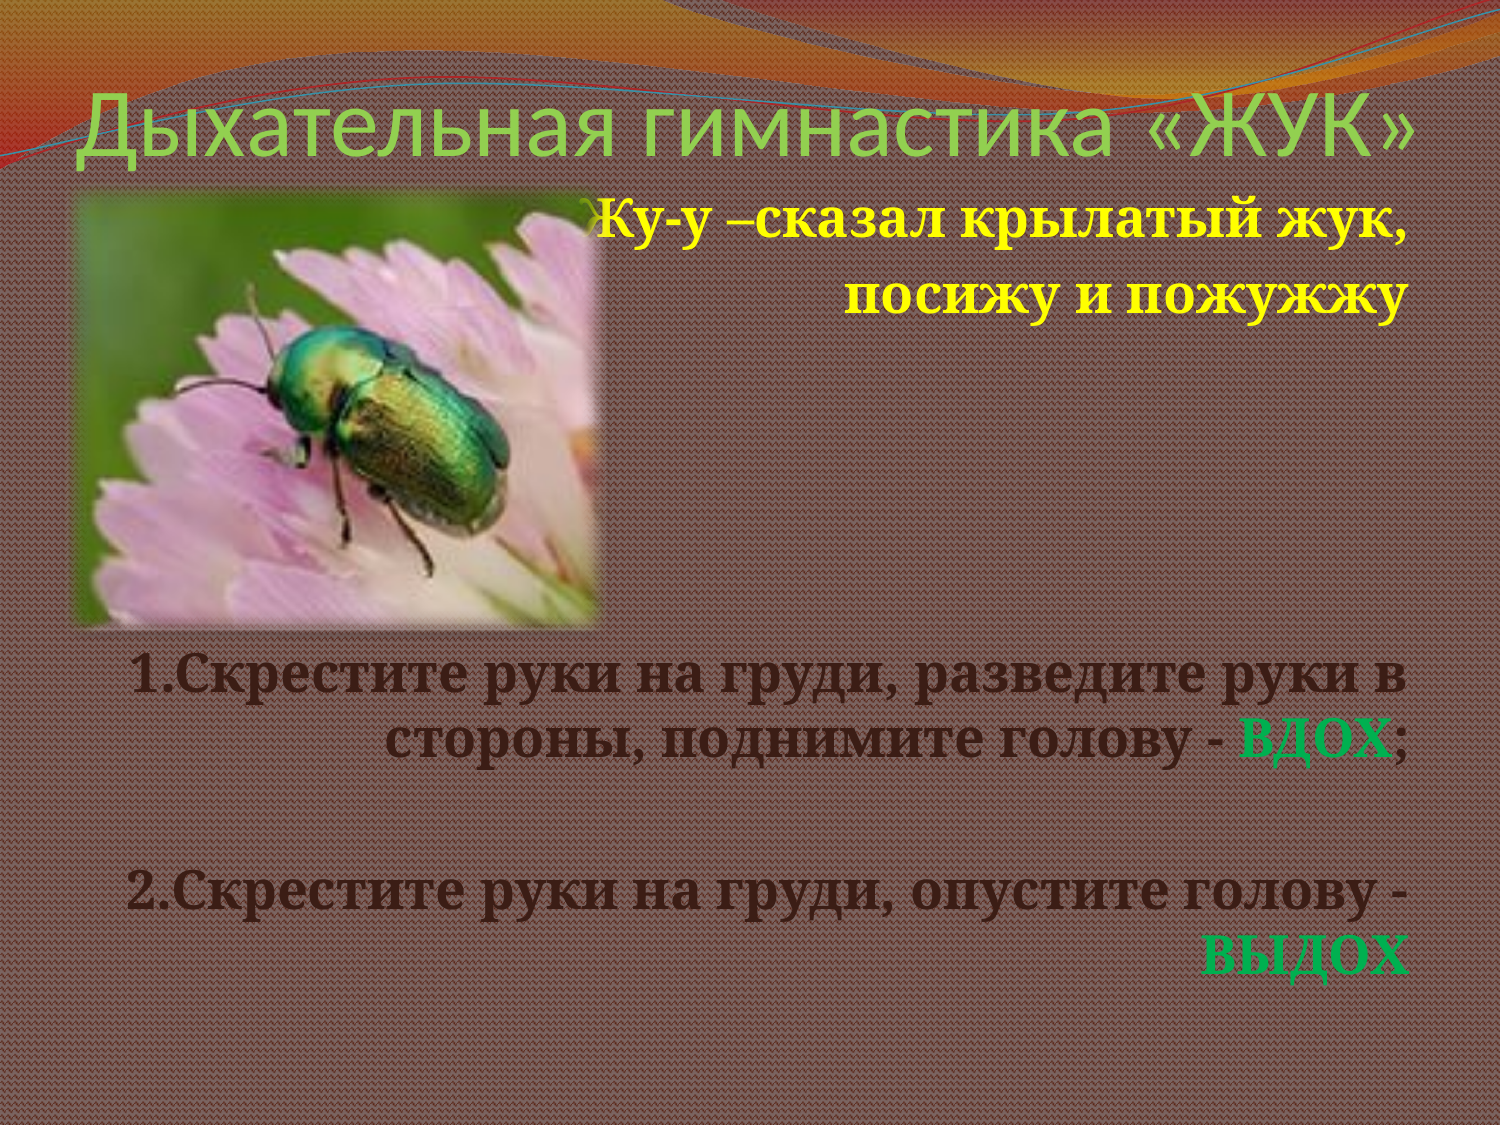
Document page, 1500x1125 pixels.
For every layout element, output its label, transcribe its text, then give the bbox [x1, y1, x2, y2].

picture [58, 175, 613, 643]
list Жу-у –сказал крылатый жук, посижу и пожужжу 1.Скрестите руки на груди, разведите руки в стороны, поднимите голову - ВДОХ; 2.Скрестите руки на груди, опустите голову - ВЫДОХ [74, 175, 1426, 1038]
title Дыхательная гимнастика «ЖУК» [74, 46, 1426, 175]
